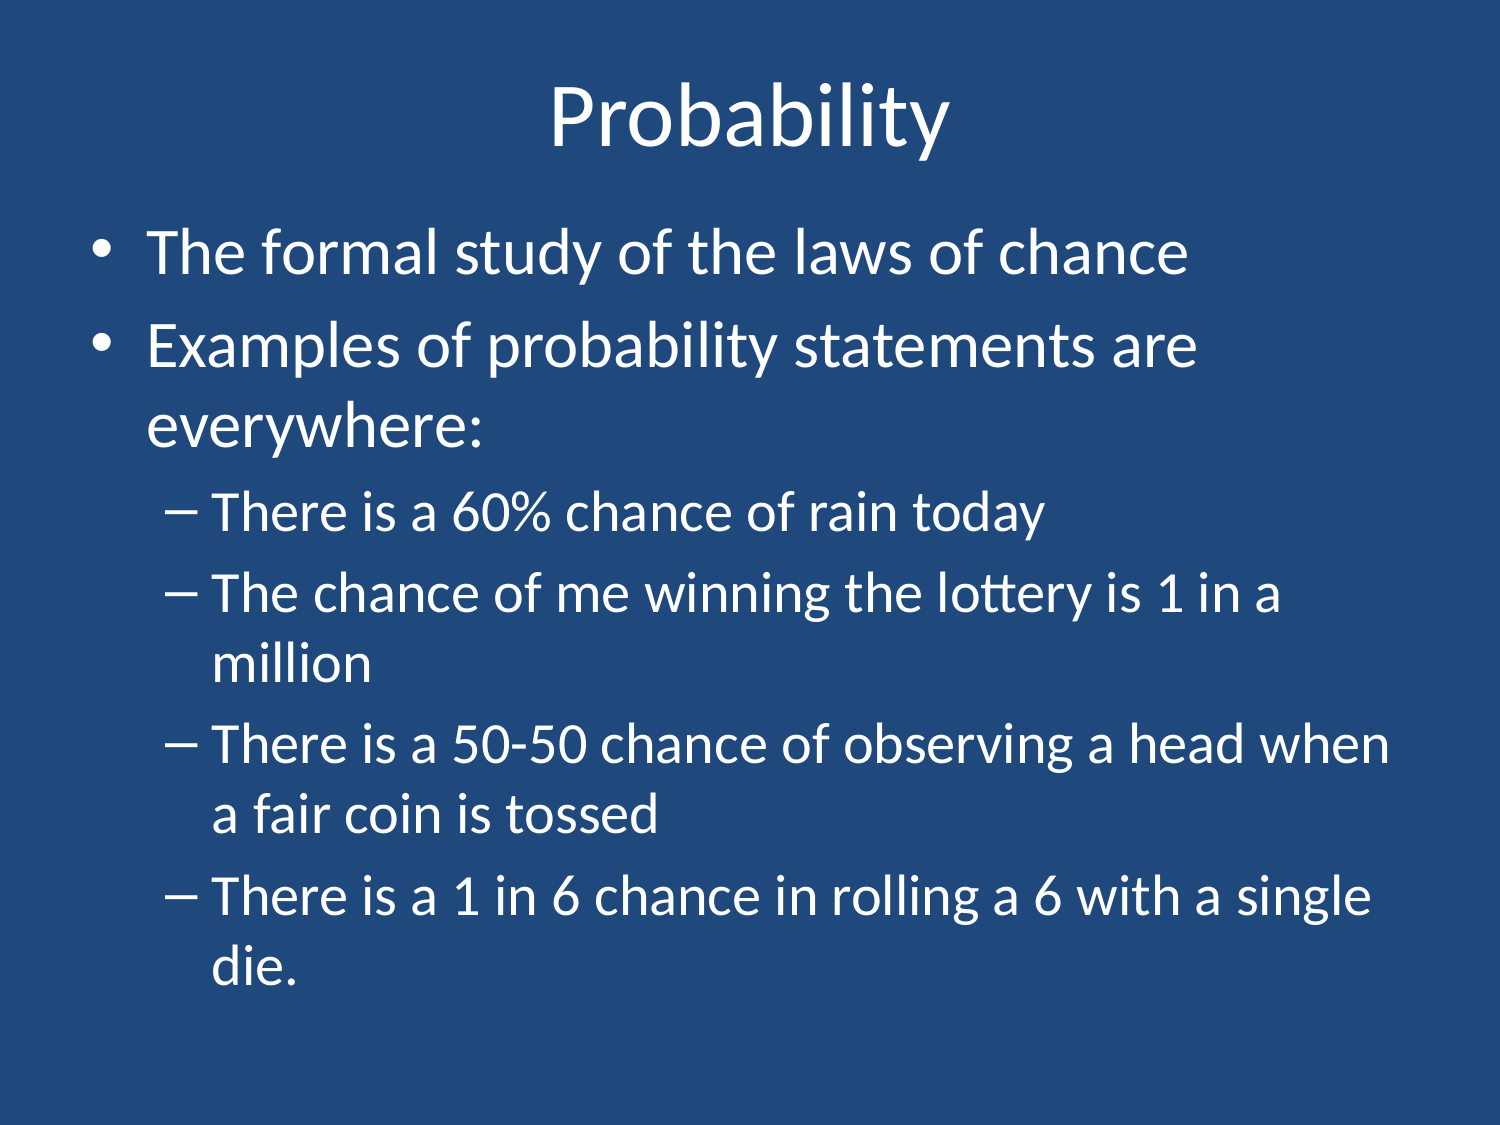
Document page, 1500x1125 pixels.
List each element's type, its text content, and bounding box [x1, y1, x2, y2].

title Probability [75, 45, 1425, 175]
list The formal study of the laws of chance Examples of probability statements are everywhere: There is a 60% chance of rain today The chance of me winning the lottery is 1 in a million There is a 50-50 chance of observing a head when a fair coin is tossed There is a 1 in 6 chance in rolling a 6 with a single die. [75, 200, 1425, 1005]
